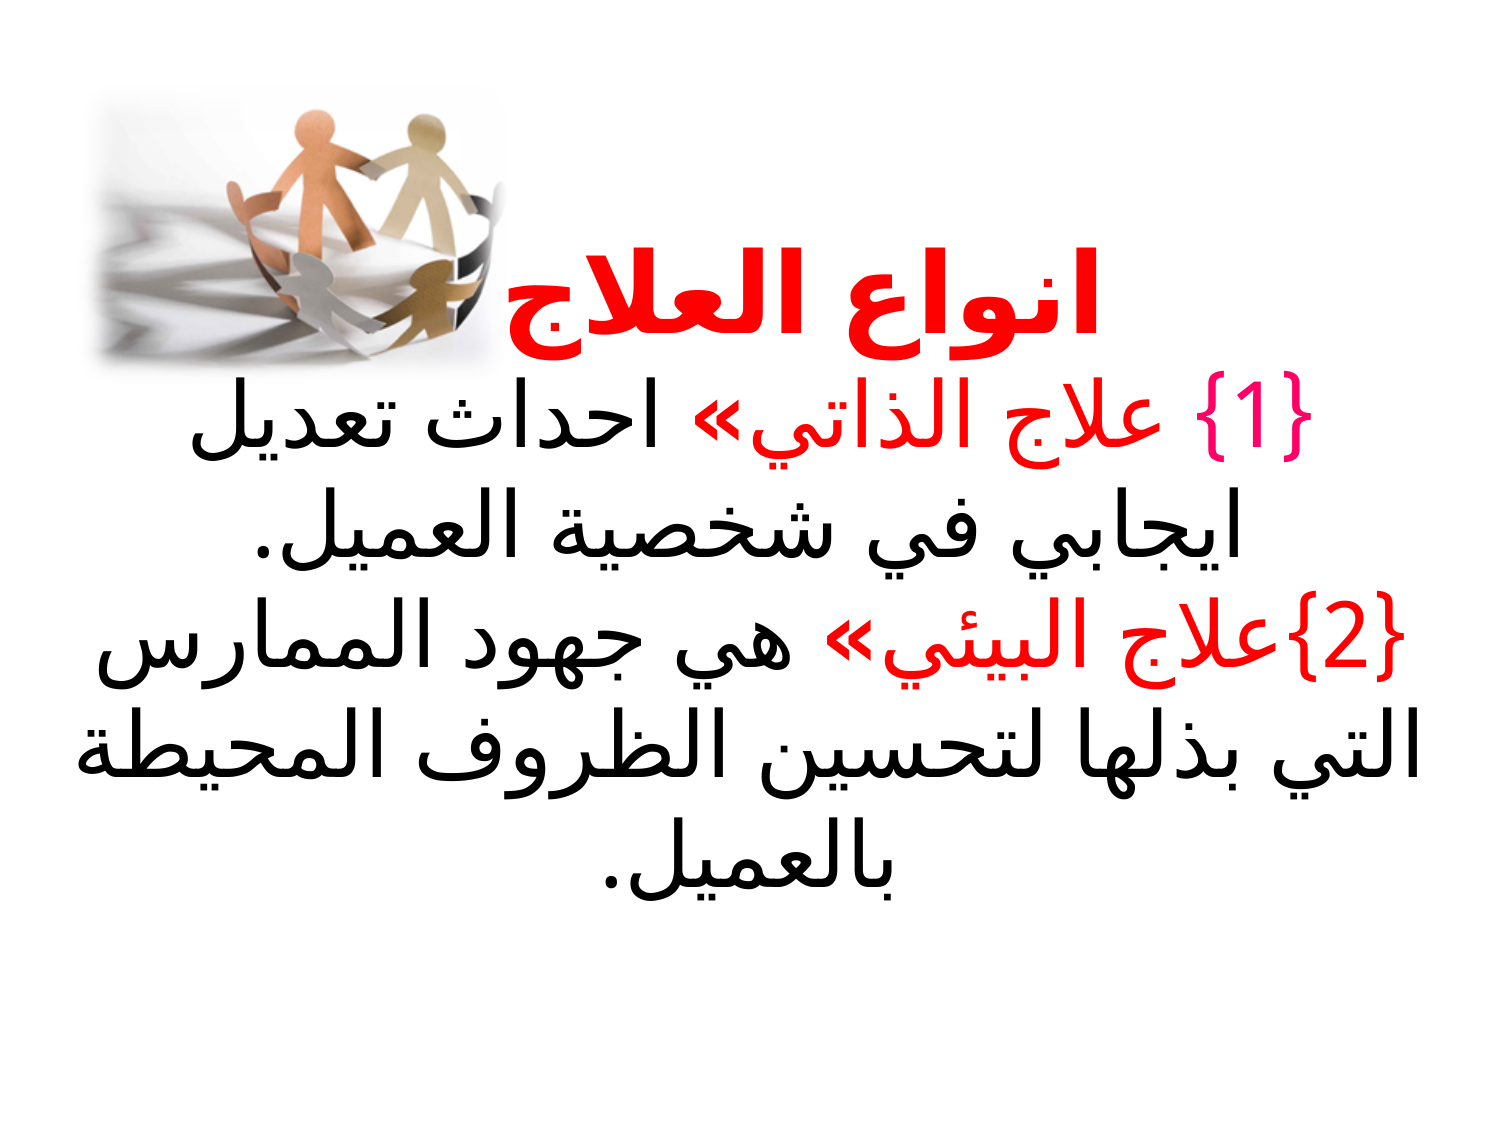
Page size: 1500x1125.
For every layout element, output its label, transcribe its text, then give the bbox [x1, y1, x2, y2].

title انواع العلاج :- {1} علاج الذاتي» احداث تعديل ايجابي في شخصية العميل. {2}علاج البيئي» هي جهود الممارس التي بذلها لتحسين الظروف المحيطة بالعميل. [41, 45, 1459, 1083]
picture [76, 77, 514, 389]
